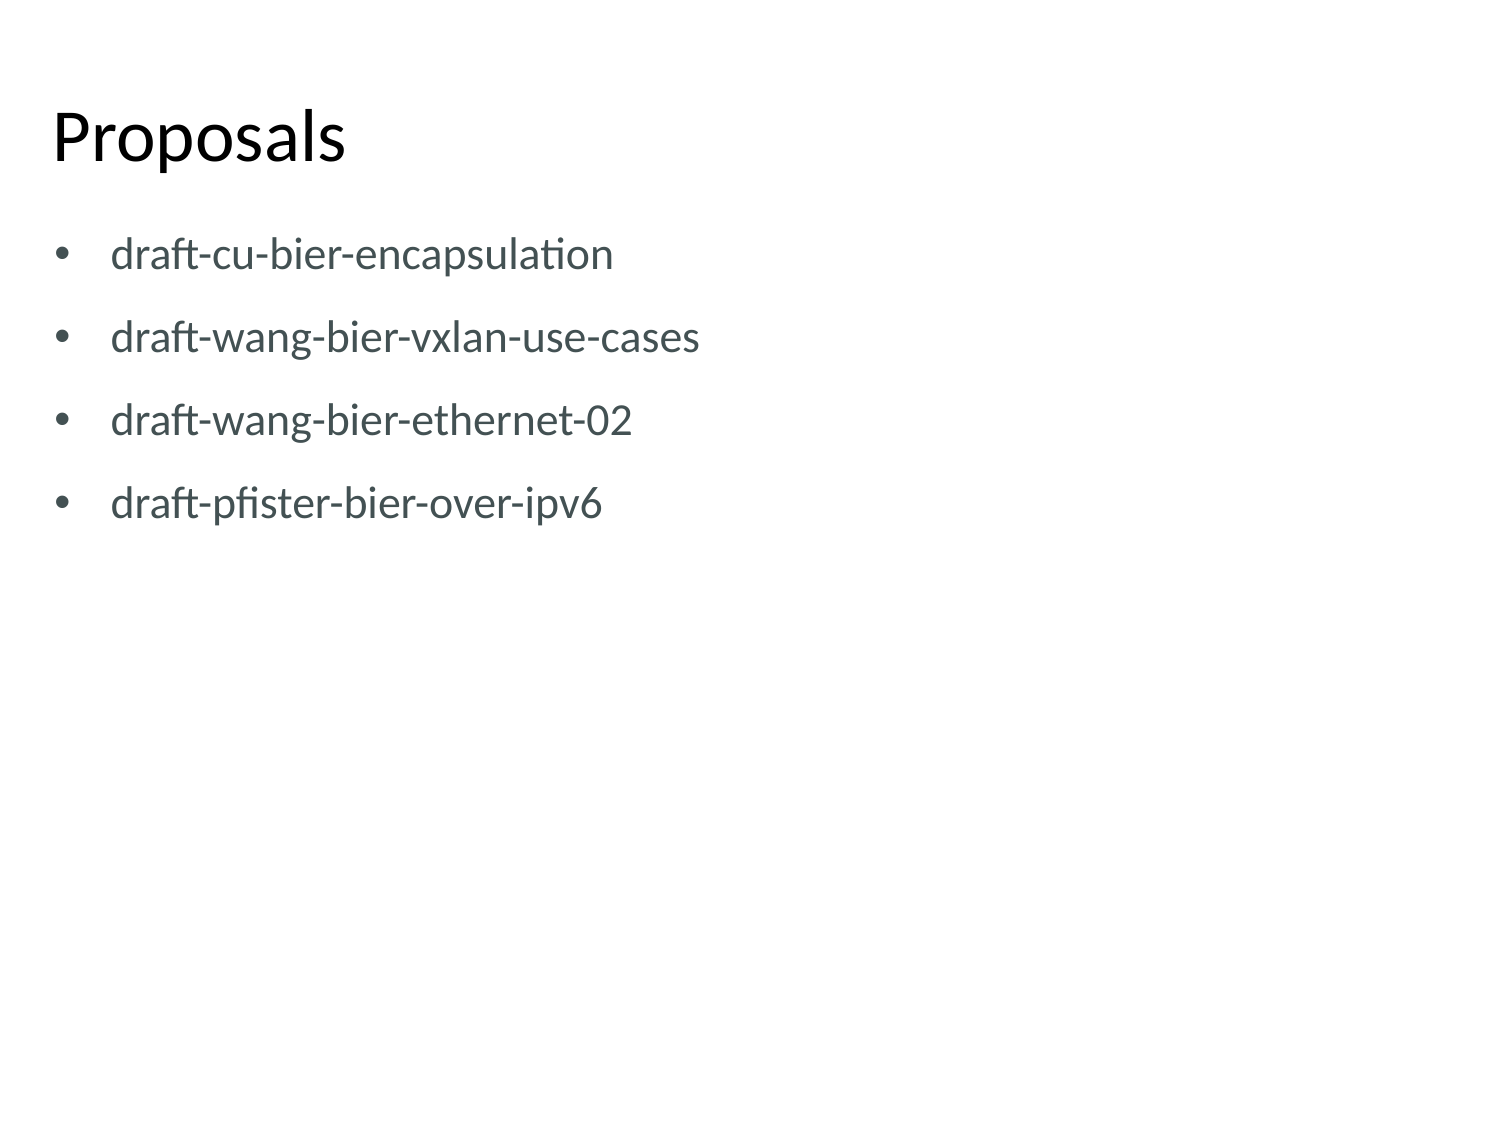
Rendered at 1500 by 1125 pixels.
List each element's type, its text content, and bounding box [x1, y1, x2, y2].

title Proposals [37, 70, 1447, 209]
list draft-cu-bier-encapsulation draft-wang-bier-vxlan-use-cases draft-wang-bier-ethernet-02 draft-pfister-bier-over-ipv6 [39, 220, 1447, 1035]
